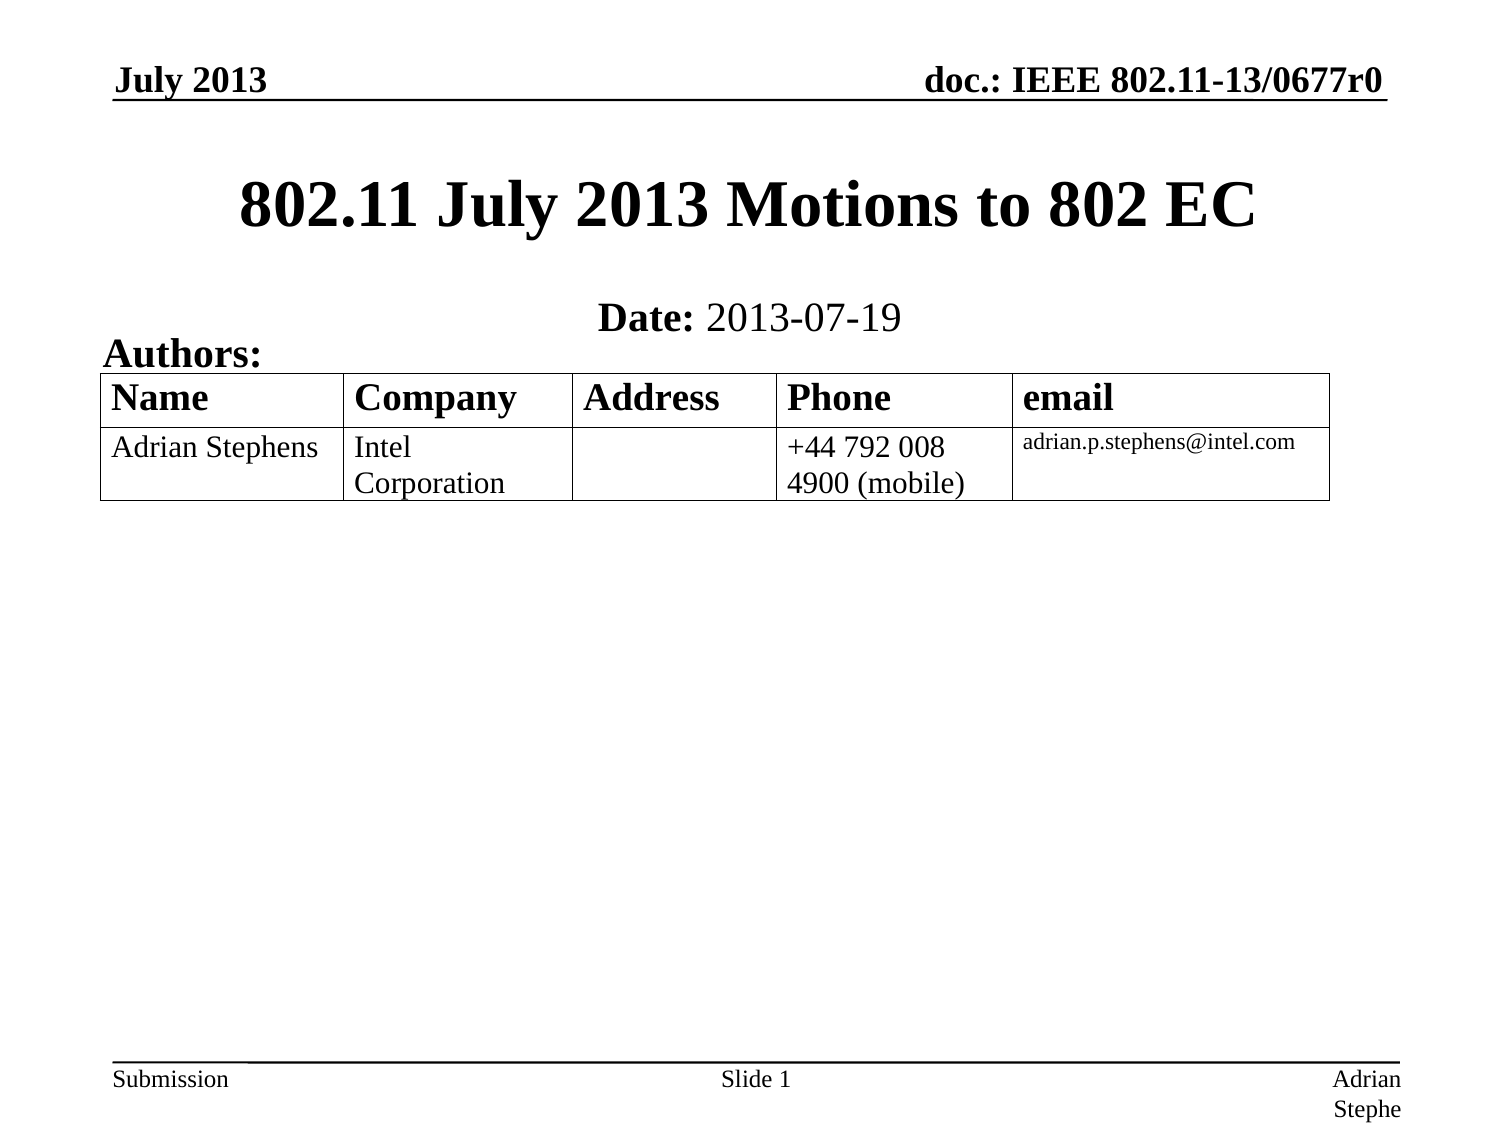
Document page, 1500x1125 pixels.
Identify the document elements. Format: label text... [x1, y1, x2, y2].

title 802.11 July 2013 Motions to 802 EC [112, 112, 1388, 287]
list Date: 2013-07-19 [112, 287, 1388, 350]
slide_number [114, 54, 374, 101]
slide_number Slide 1 [712, 1061, 800, 1093]
text_box Authors: [87, 318, 325, 371]
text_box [85, 373, 1362, 802]
footer Adrian Stephens, Intel Corporation [1324, 1061, 1402, 1093]
